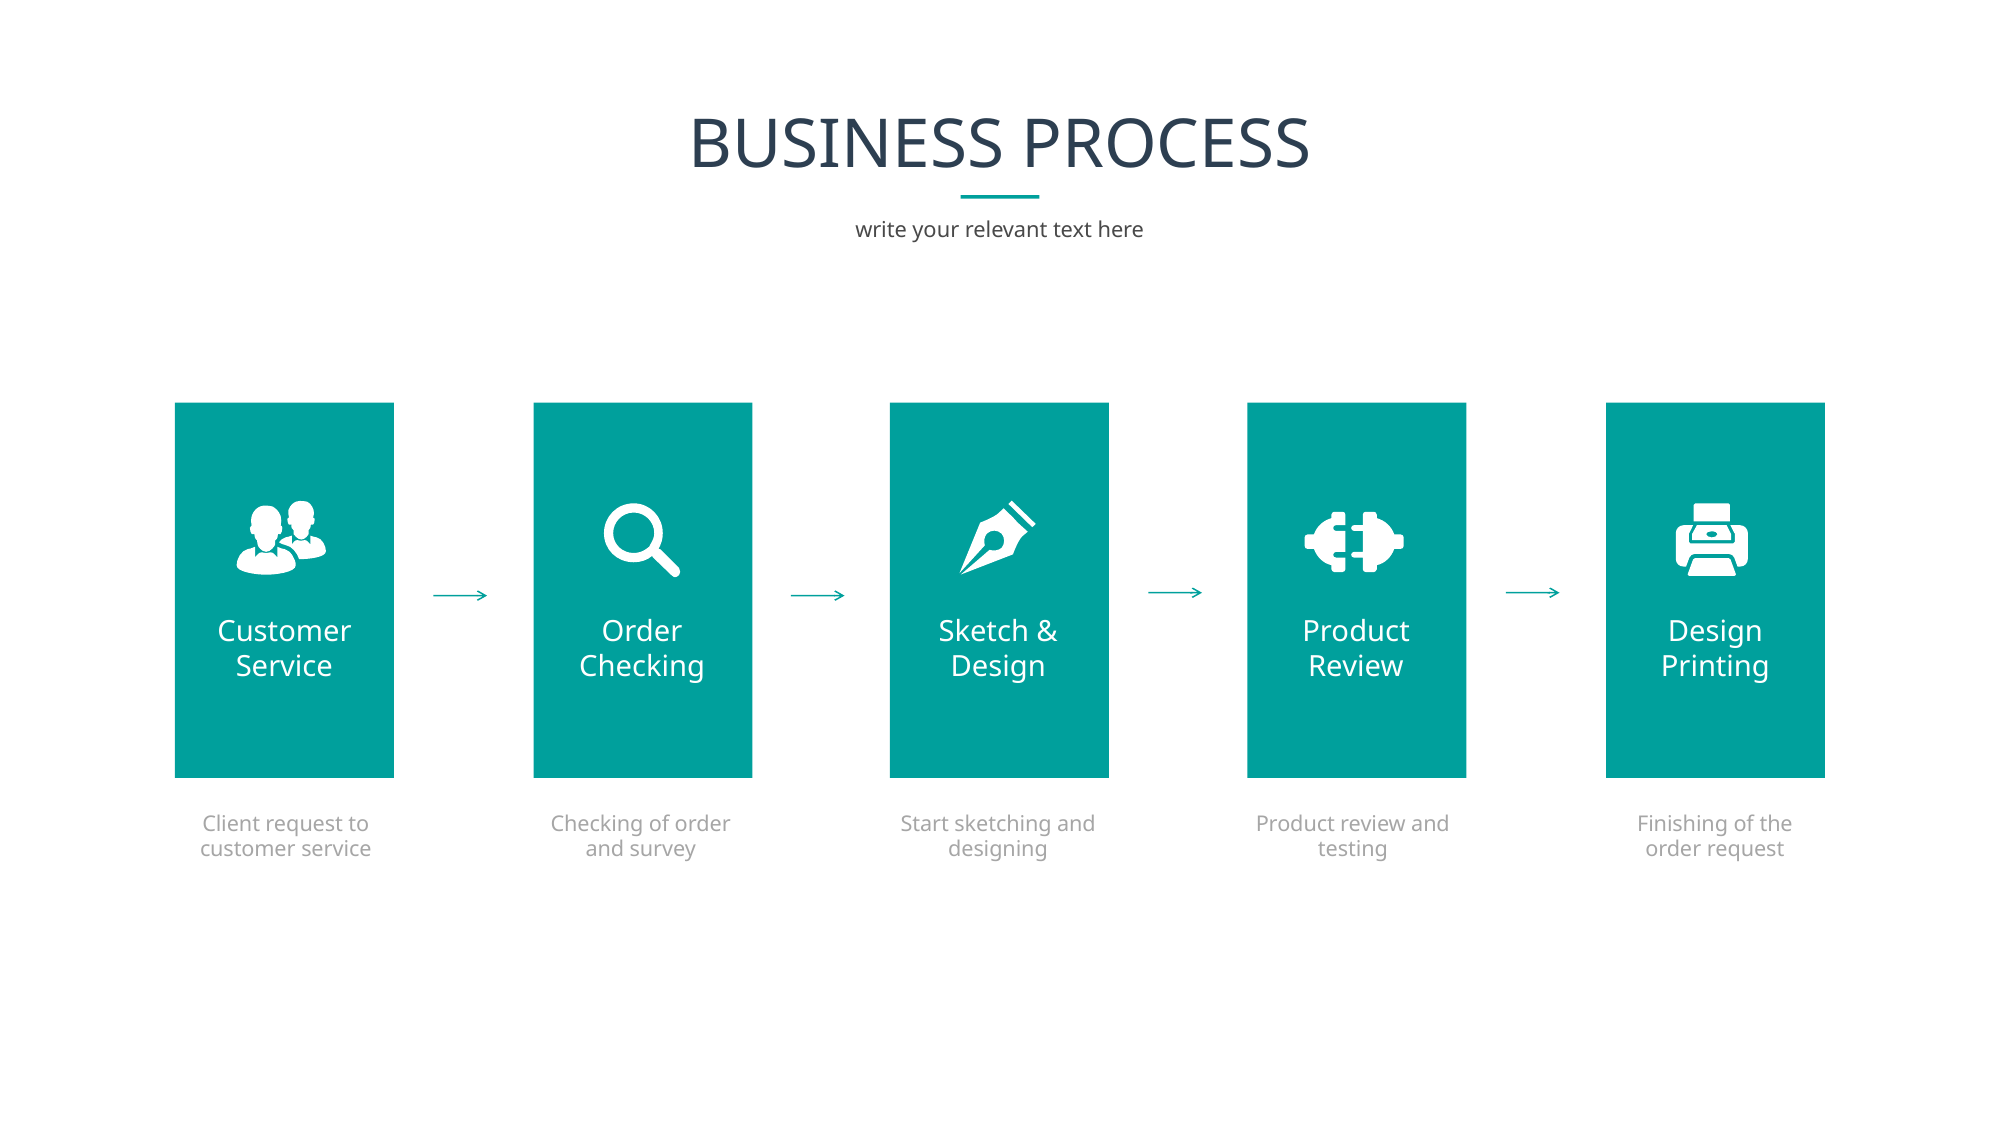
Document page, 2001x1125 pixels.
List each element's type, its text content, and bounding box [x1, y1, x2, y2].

text_box write your relevant text here [249, 210, 1750, 252]
text_box [1505, 587, 1560, 598]
title BUSINESS PROCESS [249, 101, 1750, 190]
list Client request to customer service [177, 802, 394, 869]
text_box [1605, 402, 1825, 779]
list Start sketching and designing [889, 802, 1107, 869]
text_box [533, 402, 753, 779]
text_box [889, 402, 1109, 779]
list Checking of order and survey [532, 802, 749, 869]
text_box [790, 590, 845, 601]
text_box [174, 402, 394, 779]
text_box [1247, 402, 1467, 779]
list Finishing of the order request [1606, 802, 1823, 869]
list Product review and testing [1244, 802, 1461, 869]
text_box [433, 590, 488, 601]
